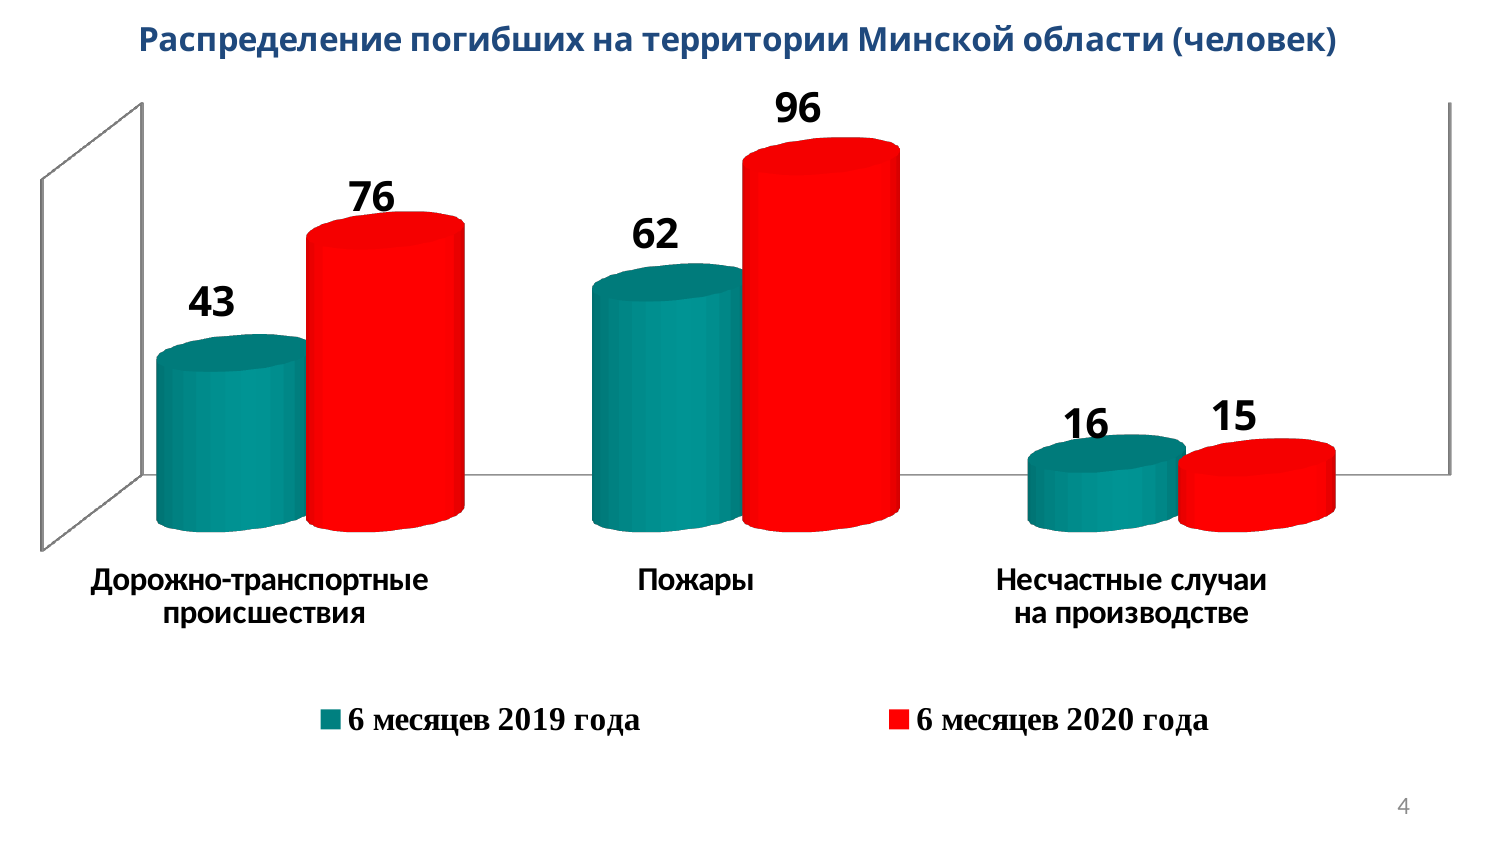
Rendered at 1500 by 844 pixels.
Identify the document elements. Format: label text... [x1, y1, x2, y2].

chart [0, 8, 1483, 789]
slide_number 4 [1074, 797, 1425, 827]
